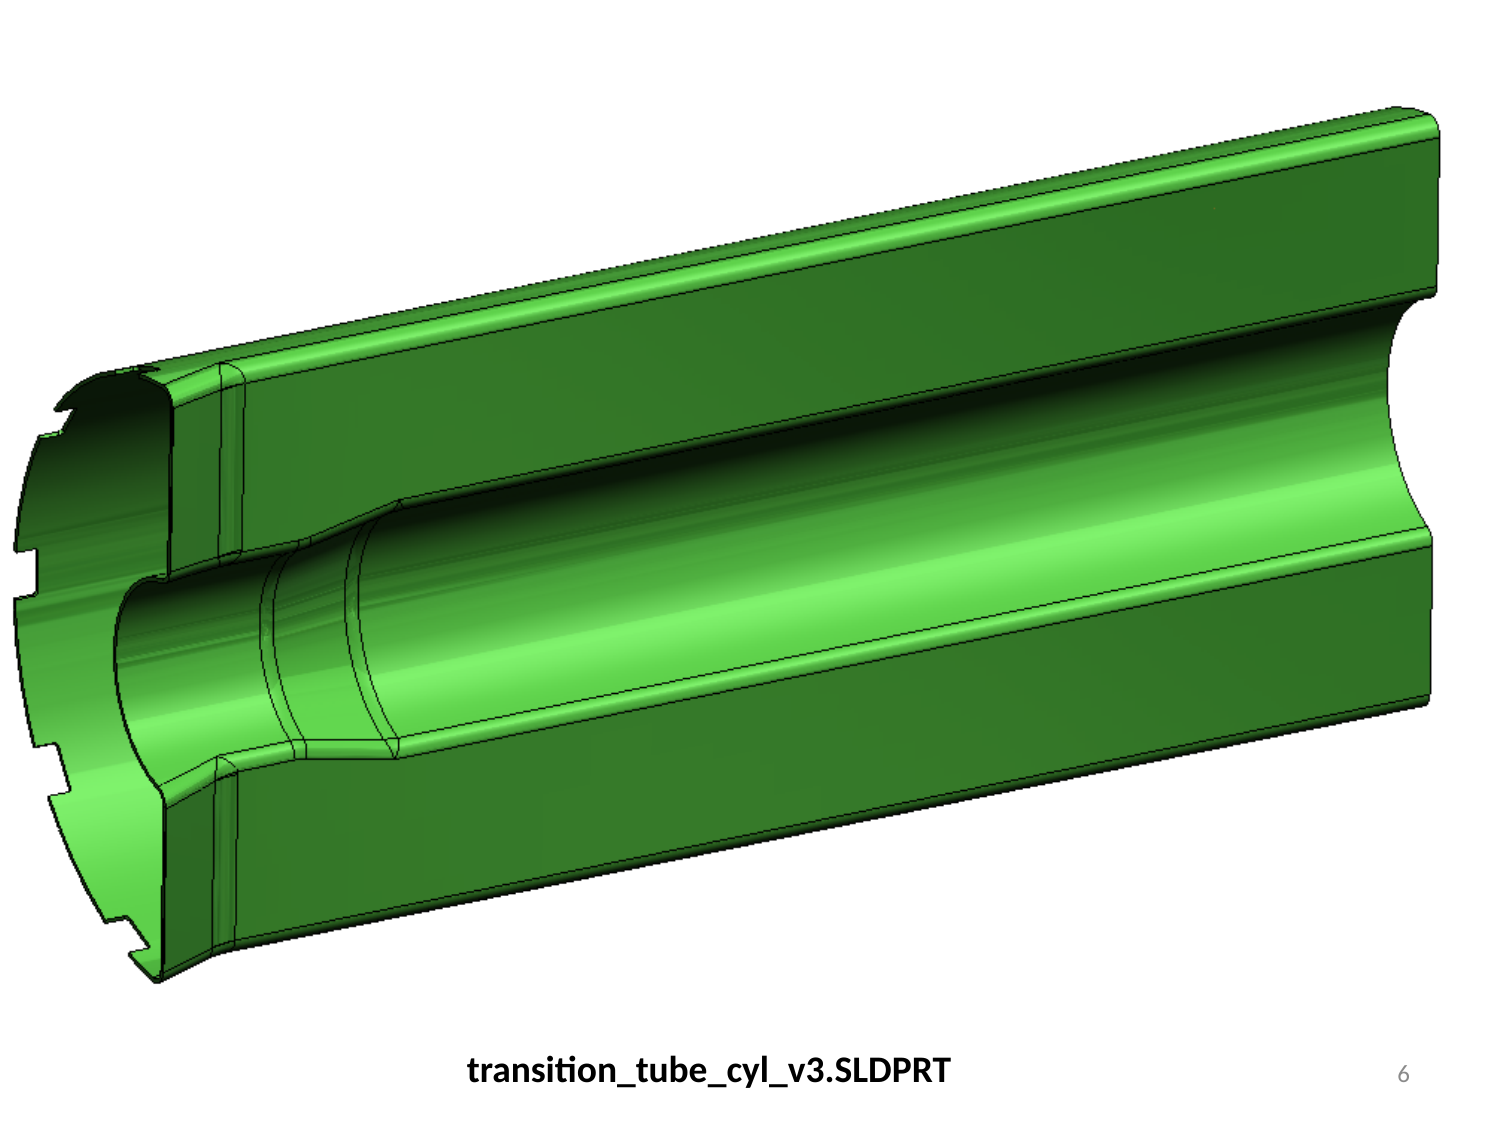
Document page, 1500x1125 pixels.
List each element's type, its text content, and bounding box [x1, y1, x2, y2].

slide_number 6 [1074, 1042, 1425, 1103]
text_box transition_tube_cyl_v3.SLDPRT [452, 1037, 967, 1098]
picture [0, 99, 1454, 994]
